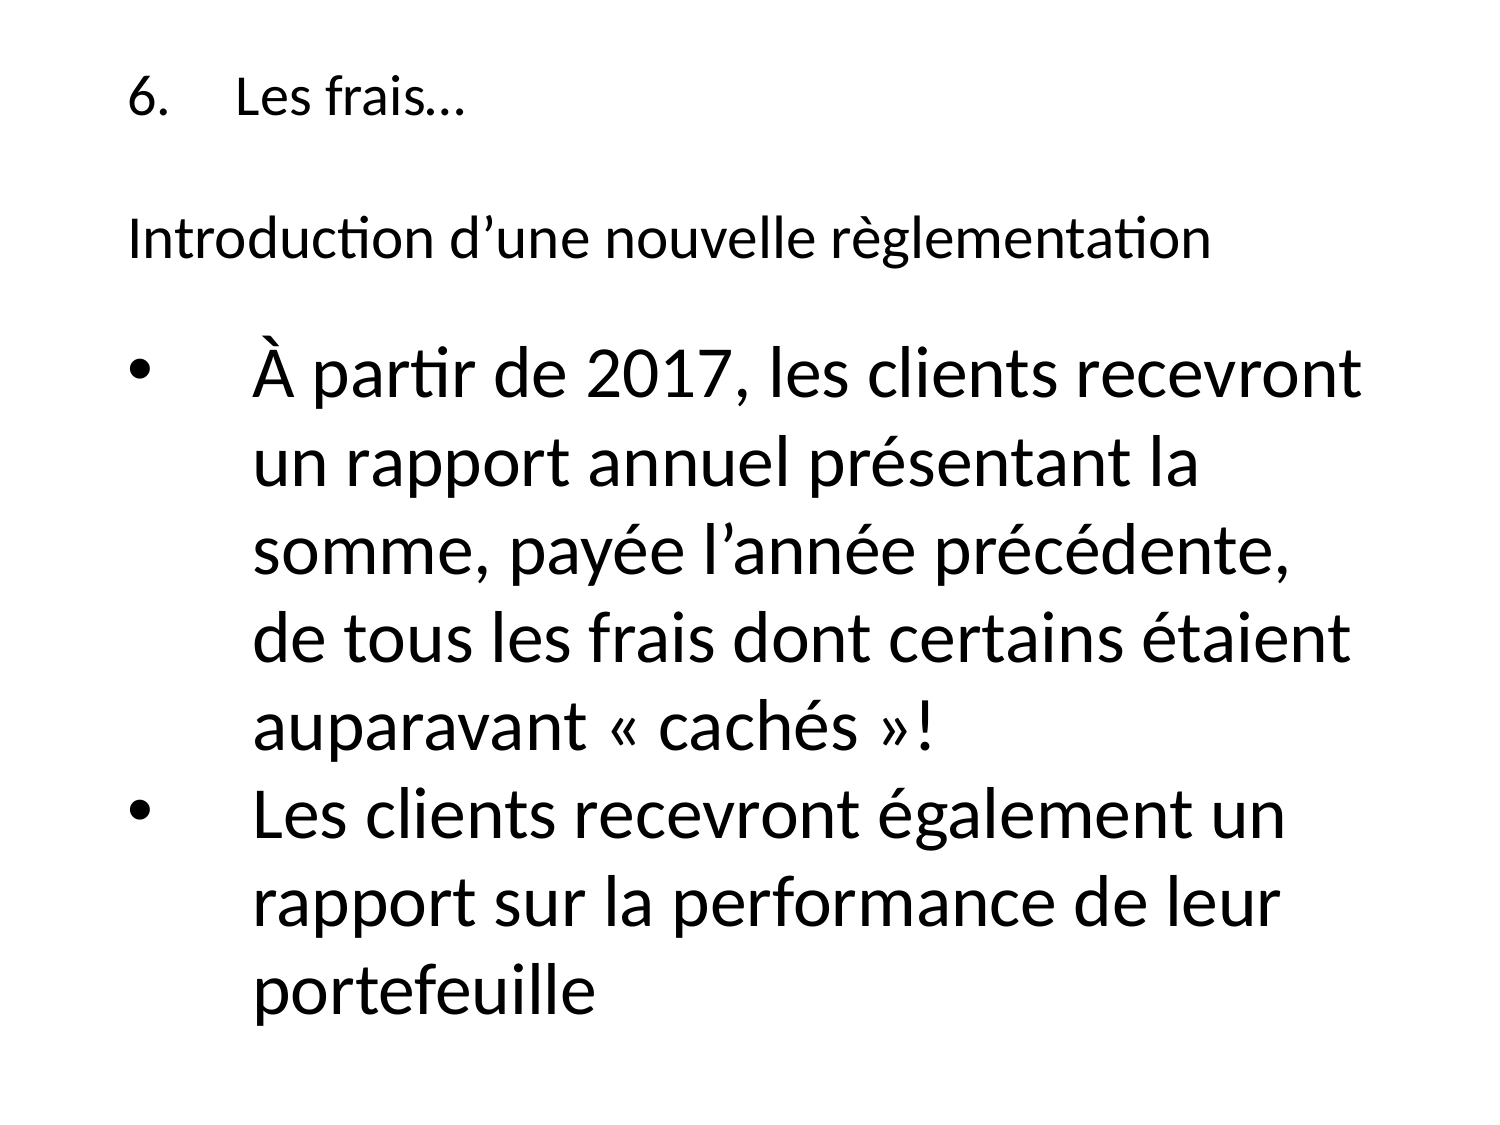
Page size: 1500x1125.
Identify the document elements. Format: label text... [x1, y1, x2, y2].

text_box Les frais… Introduction d’une nouvelle règlementation À partir de 2017, les clients recevront un rapport annuel présentant la somme, payée l’année précédente, de tous les frais dont certains étaient auparavant « cachés »! Les clients recevront également un rapport sur la performance de leur portefeuille [112, 50, 1388, 1075]
